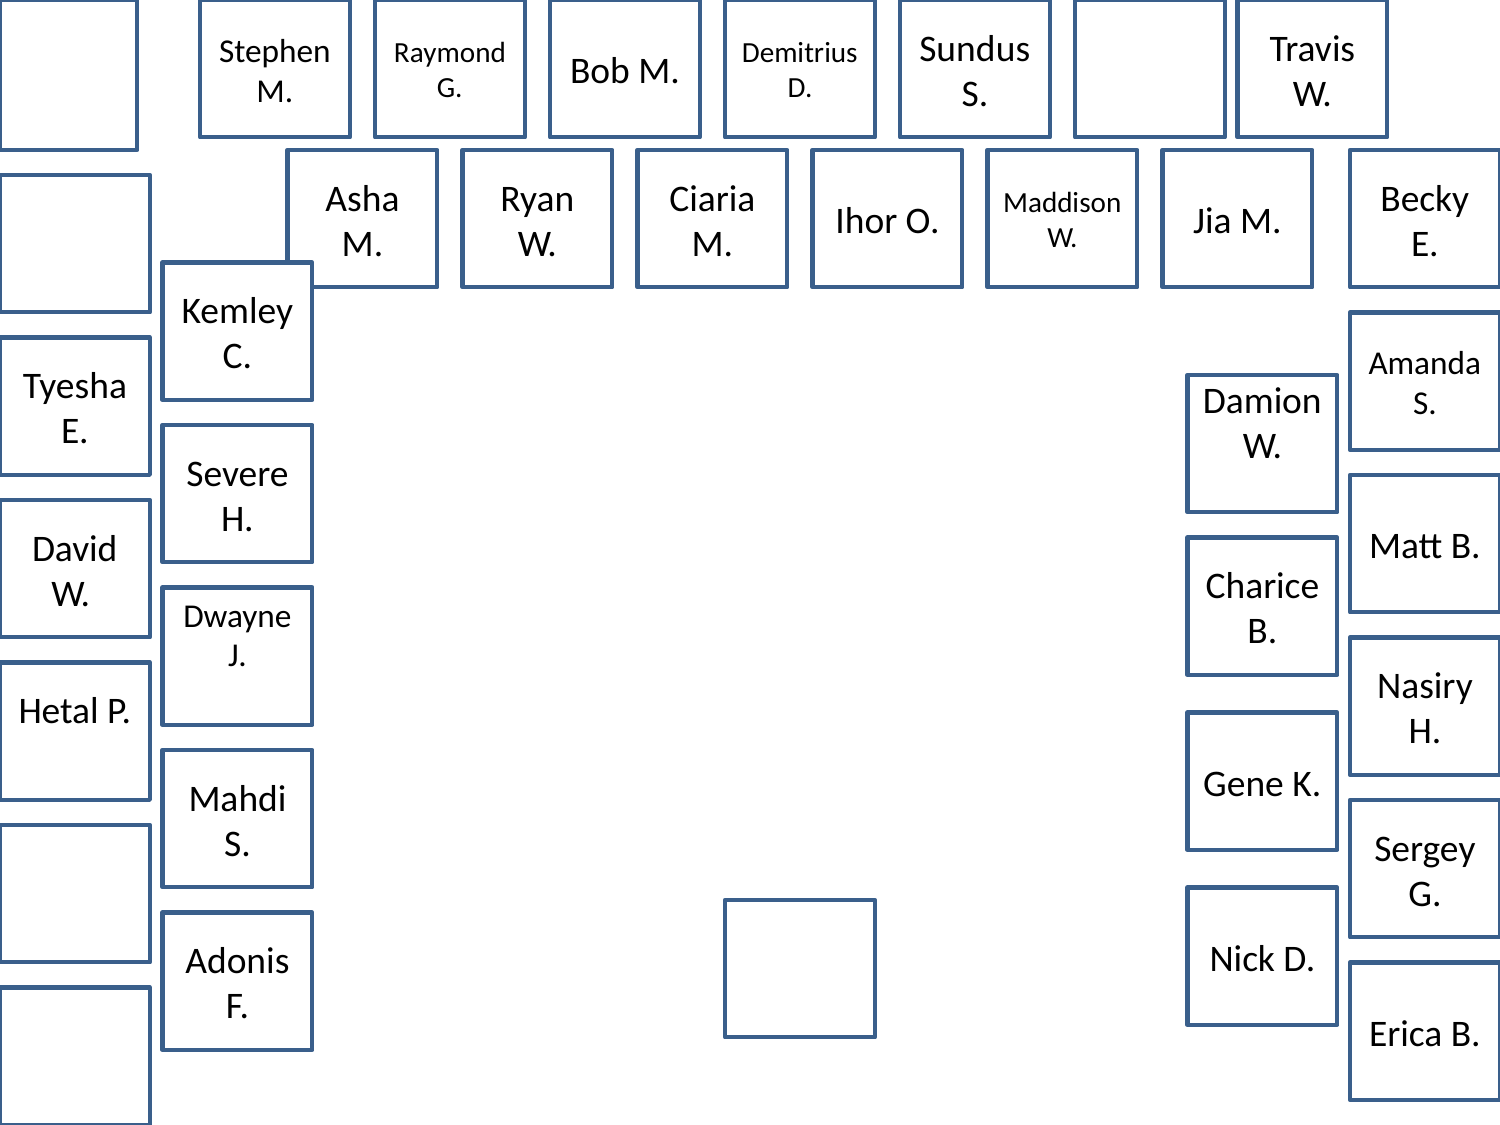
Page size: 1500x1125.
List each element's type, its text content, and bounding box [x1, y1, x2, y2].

text_box Jia M. [1160, 148, 1314, 289]
text_box Charice B. [1185, 535, 1339, 677]
text_box Travis W. [1235, 0, 1389, 139]
text_box Gene K. [1185, 710, 1339, 852]
text_box Becky E. [1348, 148, 1500, 289]
text_box David W. [0, 498, 152, 639]
text_box [1073, 0, 1227, 139]
text_box Kemley C. [160, 260, 314, 402]
text_box [0, 0, 139, 152]
text_box [0, 823, 152, 964]
text_box Severe H. [160, 423, 314, 564]
text_box [0, 173, 152, 314]
text_box Ryan W. [460, 148, 614, 289]
text_box Adonis F. [160, 910, 314, 1052]
text_box Hetal P. [0, 660, 152, 802]
text_box [723, 898, 877, 1039]
text_box Amanda S. [1348, 310, 1500, 452]
text_box Asha M. [285, 148, 439, 289]
text_box Bob M. [548, 0, 702, 139]
text_box Ihor O. [810, 148, 964, 289]
text_box Mahdi S. [160, 748, 314, 889]
text_box Maddison W. [985, 148, 1139, 289]
text_box Sergey G. [1348, 798, 1500, 939]
text_box Damion W. [1185, 373, 1339, 514]
text_box Raymond G. [373, 0, 527, 139]
text_box Sundus S. [898, 0, 1052, 139]
text_box Ciaria M. [635, 148, 789, 289]
text_box Matt B. [1348, 473, 1500, 614]
text_box Demitrius D. [723, 0, 877, 139]
text_box Stephen M. [198, 0, 352, 139]
text_box [0, 985, 152, 1125]
text_box Dwayne J. [160, 585, 314, 727]
text_box Erica B. [1348, 960, 1500, 1102]
text_box Nasiry H. [1348, 635, 1500, 777]
text_box Tyesha E. [0, 335, 152, 477]
text_box Nick D. [1185, 885, 1339, 1027]
